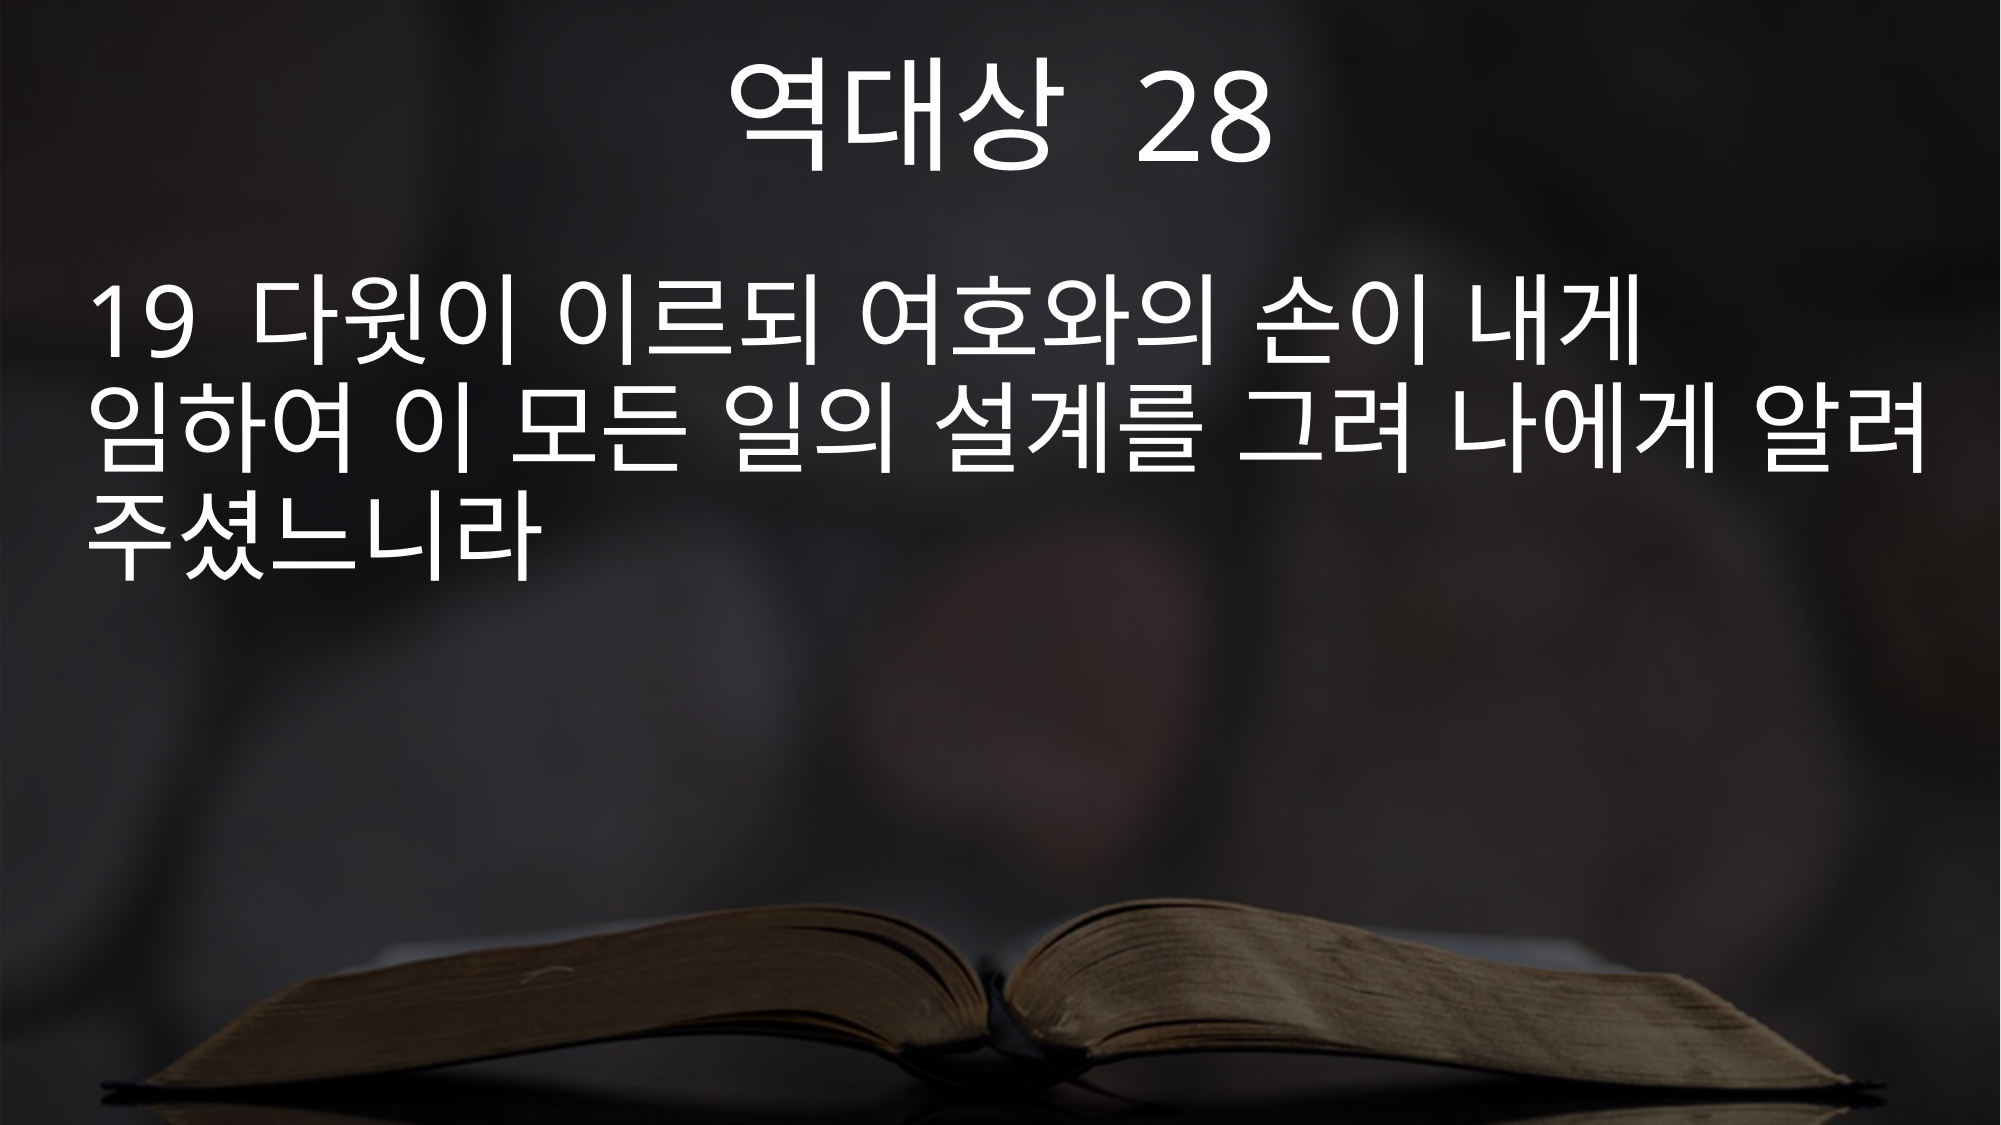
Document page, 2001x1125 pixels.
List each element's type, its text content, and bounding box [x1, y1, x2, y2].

footer 역대상 28 [0, 32, 2000, 192]
list 19 다윗이 이르되 여호와의 손이 내게 임하여 이 모든 일의 설계를 그려 나에게 알려 주셨느니라 [69, 263, 1953, 423]
picture [0, 0, 2001, 1125]
